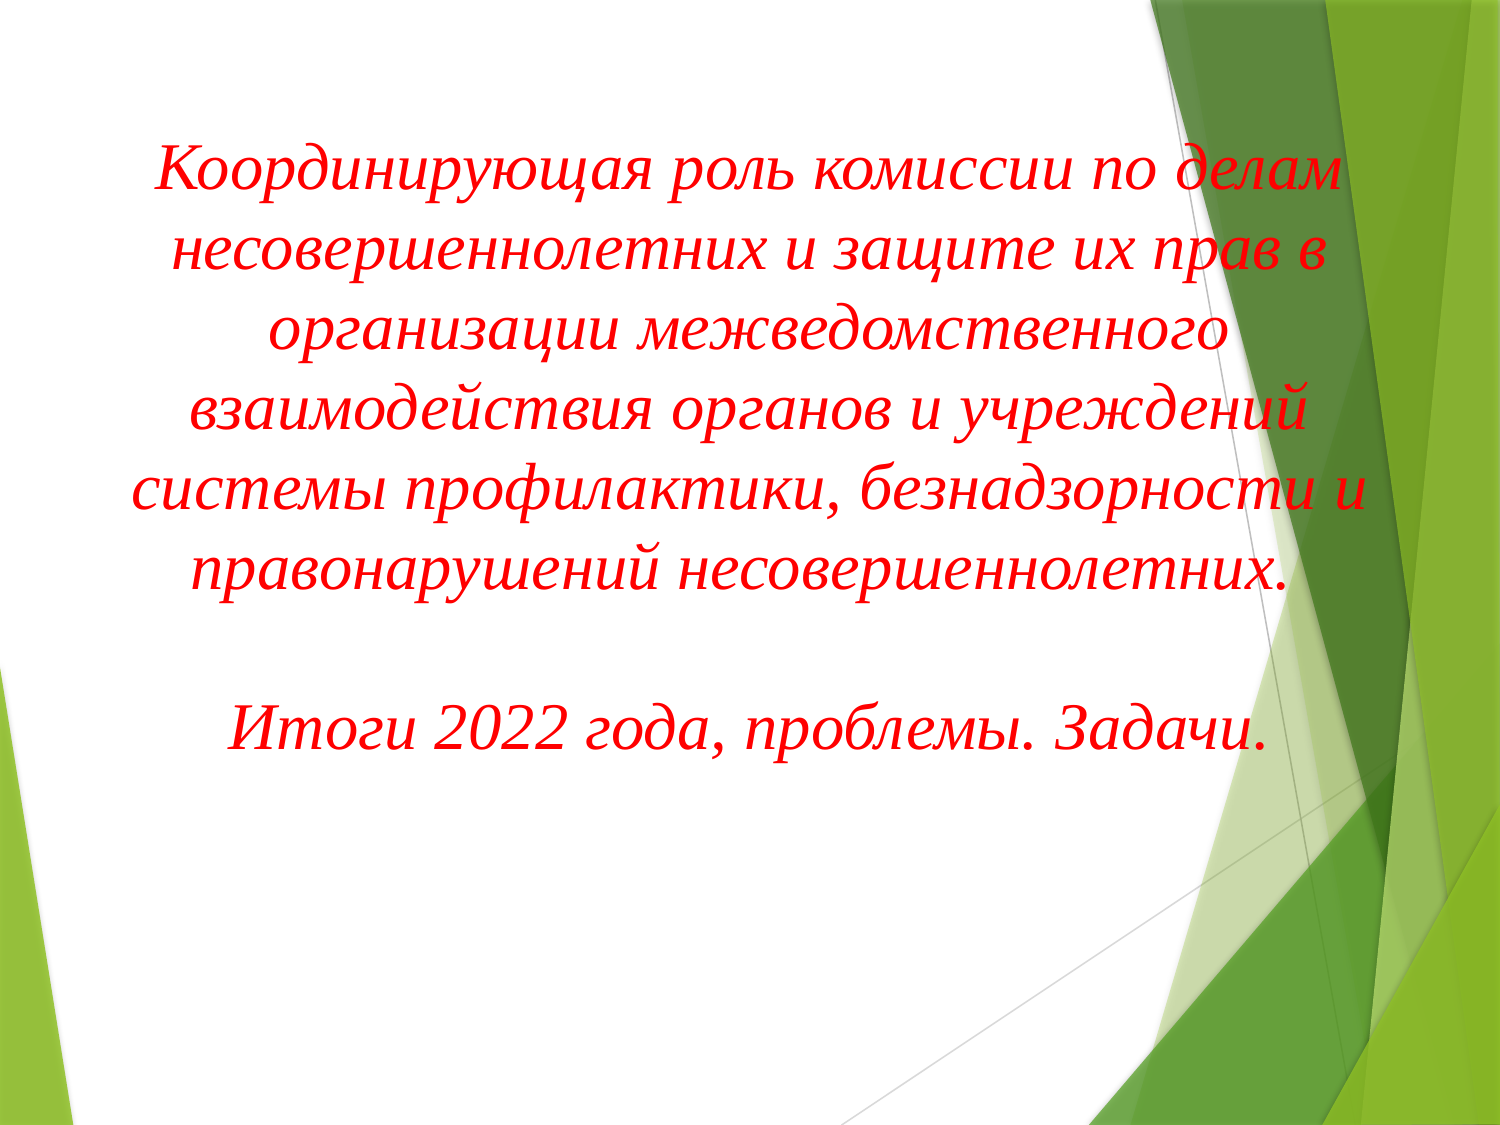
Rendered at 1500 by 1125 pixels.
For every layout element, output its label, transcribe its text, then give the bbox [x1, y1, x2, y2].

title Координирующая роль комиссии по делам несовершеннолетних и защите их прав в организации межведомственного взаимодействия органов и учреждений системы профилактики, безнадзорности и правонарушений несовершеннолетних. Итоги 2022 года, проблемы. Задачи. [75, 45, 1425, 799]
